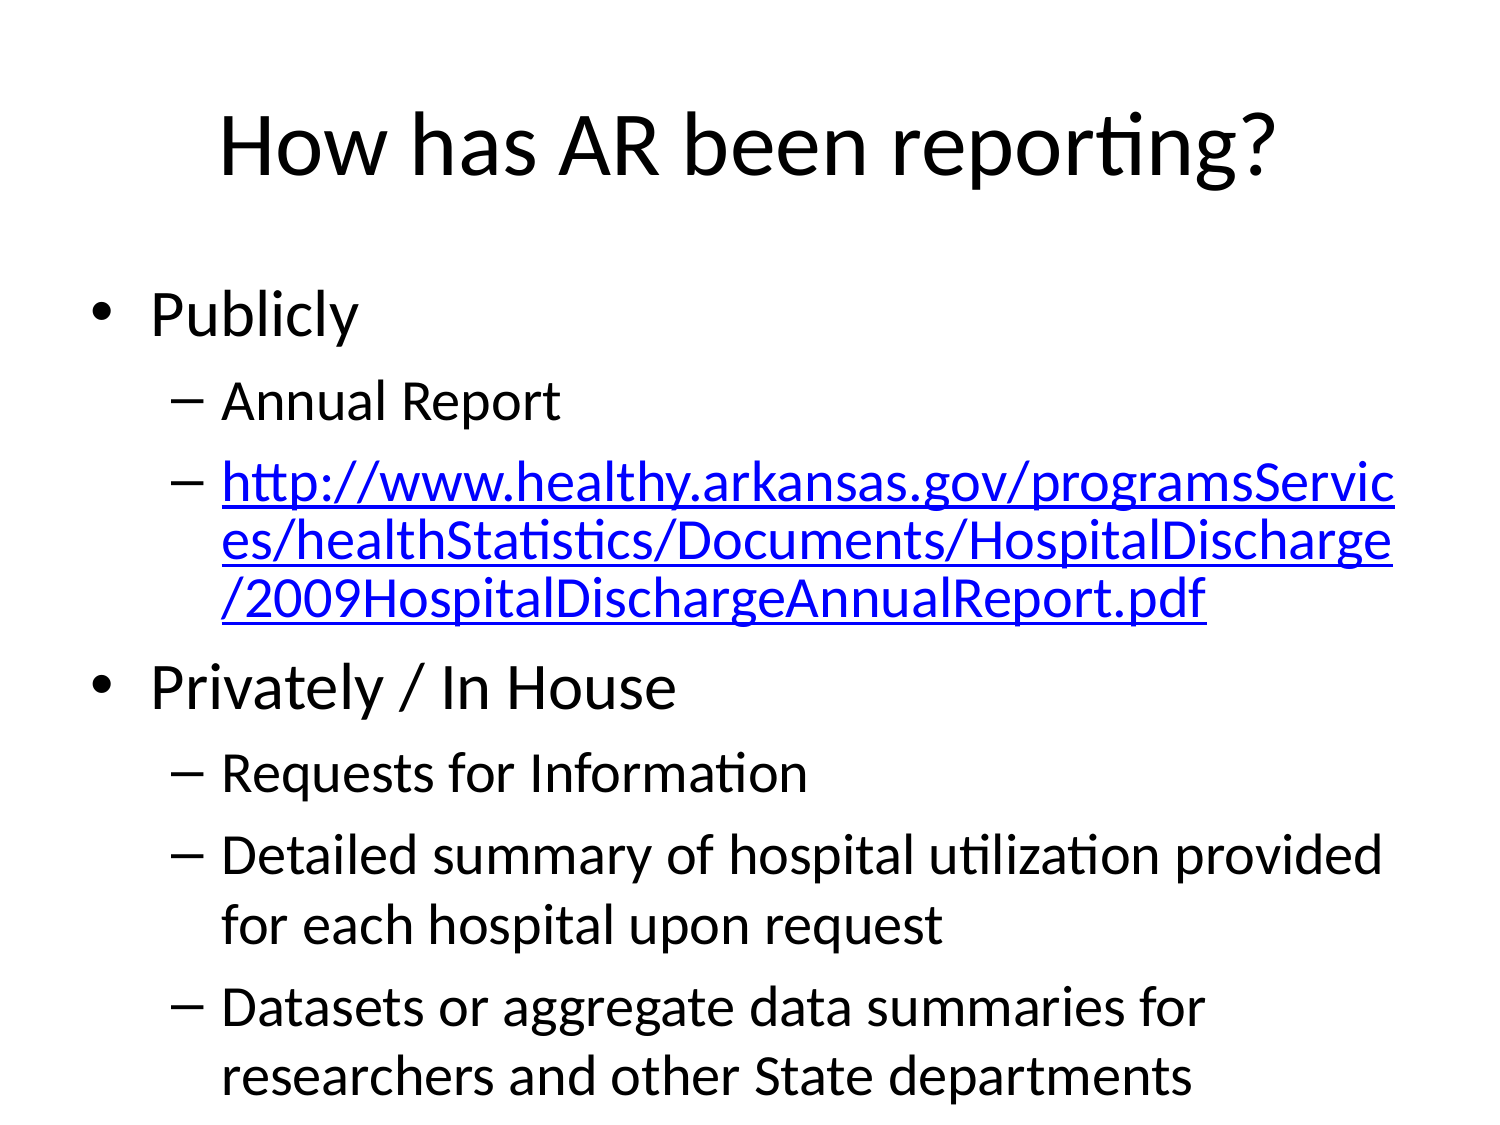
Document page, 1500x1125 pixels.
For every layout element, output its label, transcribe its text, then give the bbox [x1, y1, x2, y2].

list Publicly Annual Report http://www.healthy.arkansas.gov/programsServices/healthStatistics/Documents/HospitalDischarge/2009HospitalDischargeAnnualReport.pdf Privately / In House Requests for Information Detailed summary of hospital utilization provided for each hospital upon request Datasets or aggregate data summaries for researchers and other State departments [75, 262, 1425, 1025]
title How has AR been reporting? [75, 45, 1425, 233]
